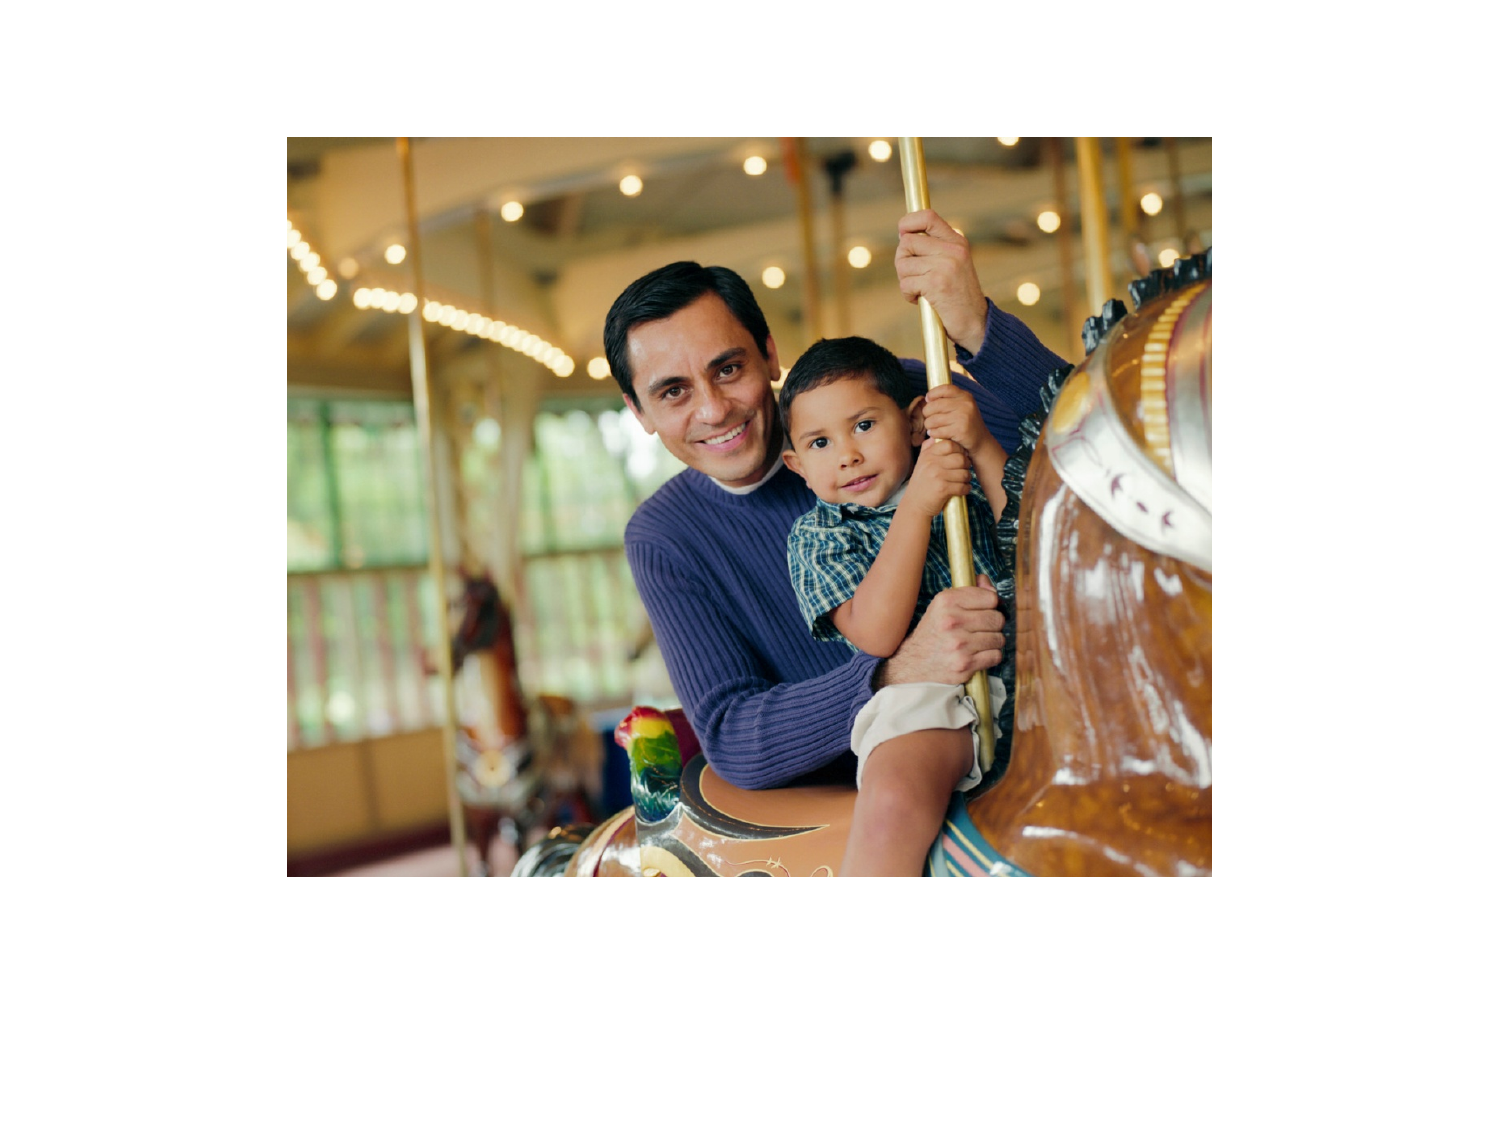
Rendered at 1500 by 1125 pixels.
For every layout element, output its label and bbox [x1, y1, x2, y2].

picture [287, 137, 1212, 877]
